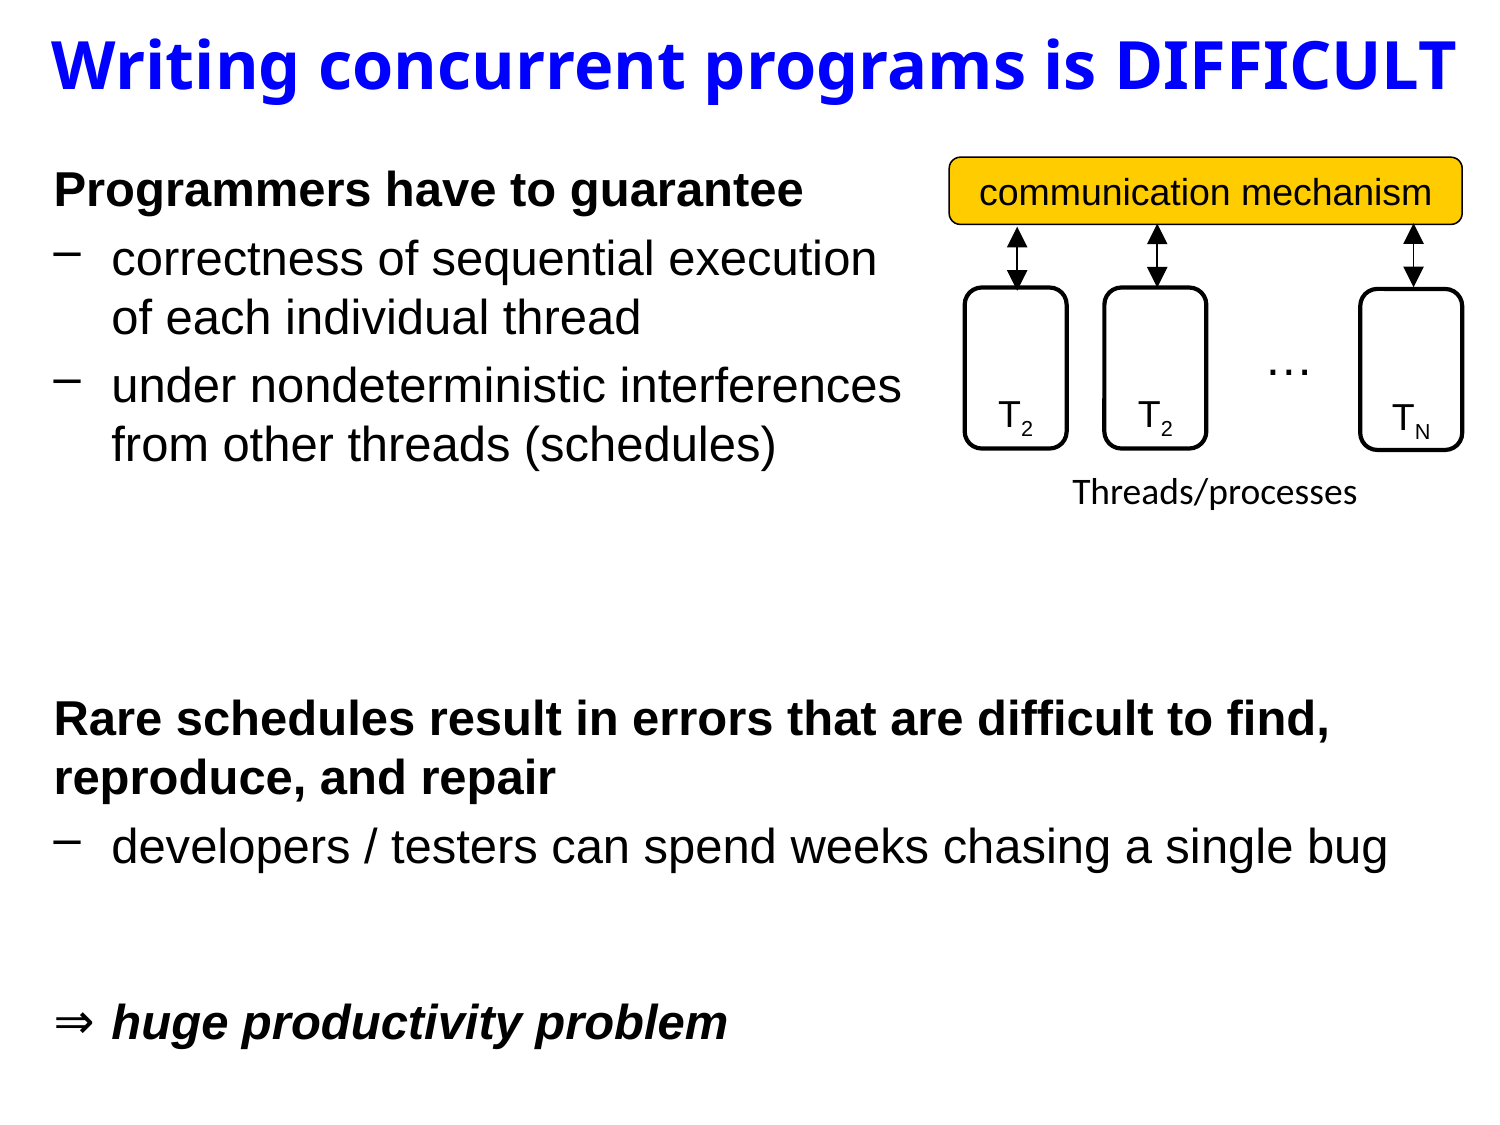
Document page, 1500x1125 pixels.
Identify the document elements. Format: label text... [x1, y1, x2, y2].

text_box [948, 156, 1463, 521]
list Programmers have to guarantee correctness of sequential execution of each individual thread under nondeterministic interferences from other threads (schedules) Rare schedules result in errors that are difficult to find, reproduce, and repair developers / testers can spend weeks chasing a single bug huge productivity problem [38, 149, 1500, 1057]
title Writing concurrent programs is DIFFICULT [0, 0, 1500, 126]
